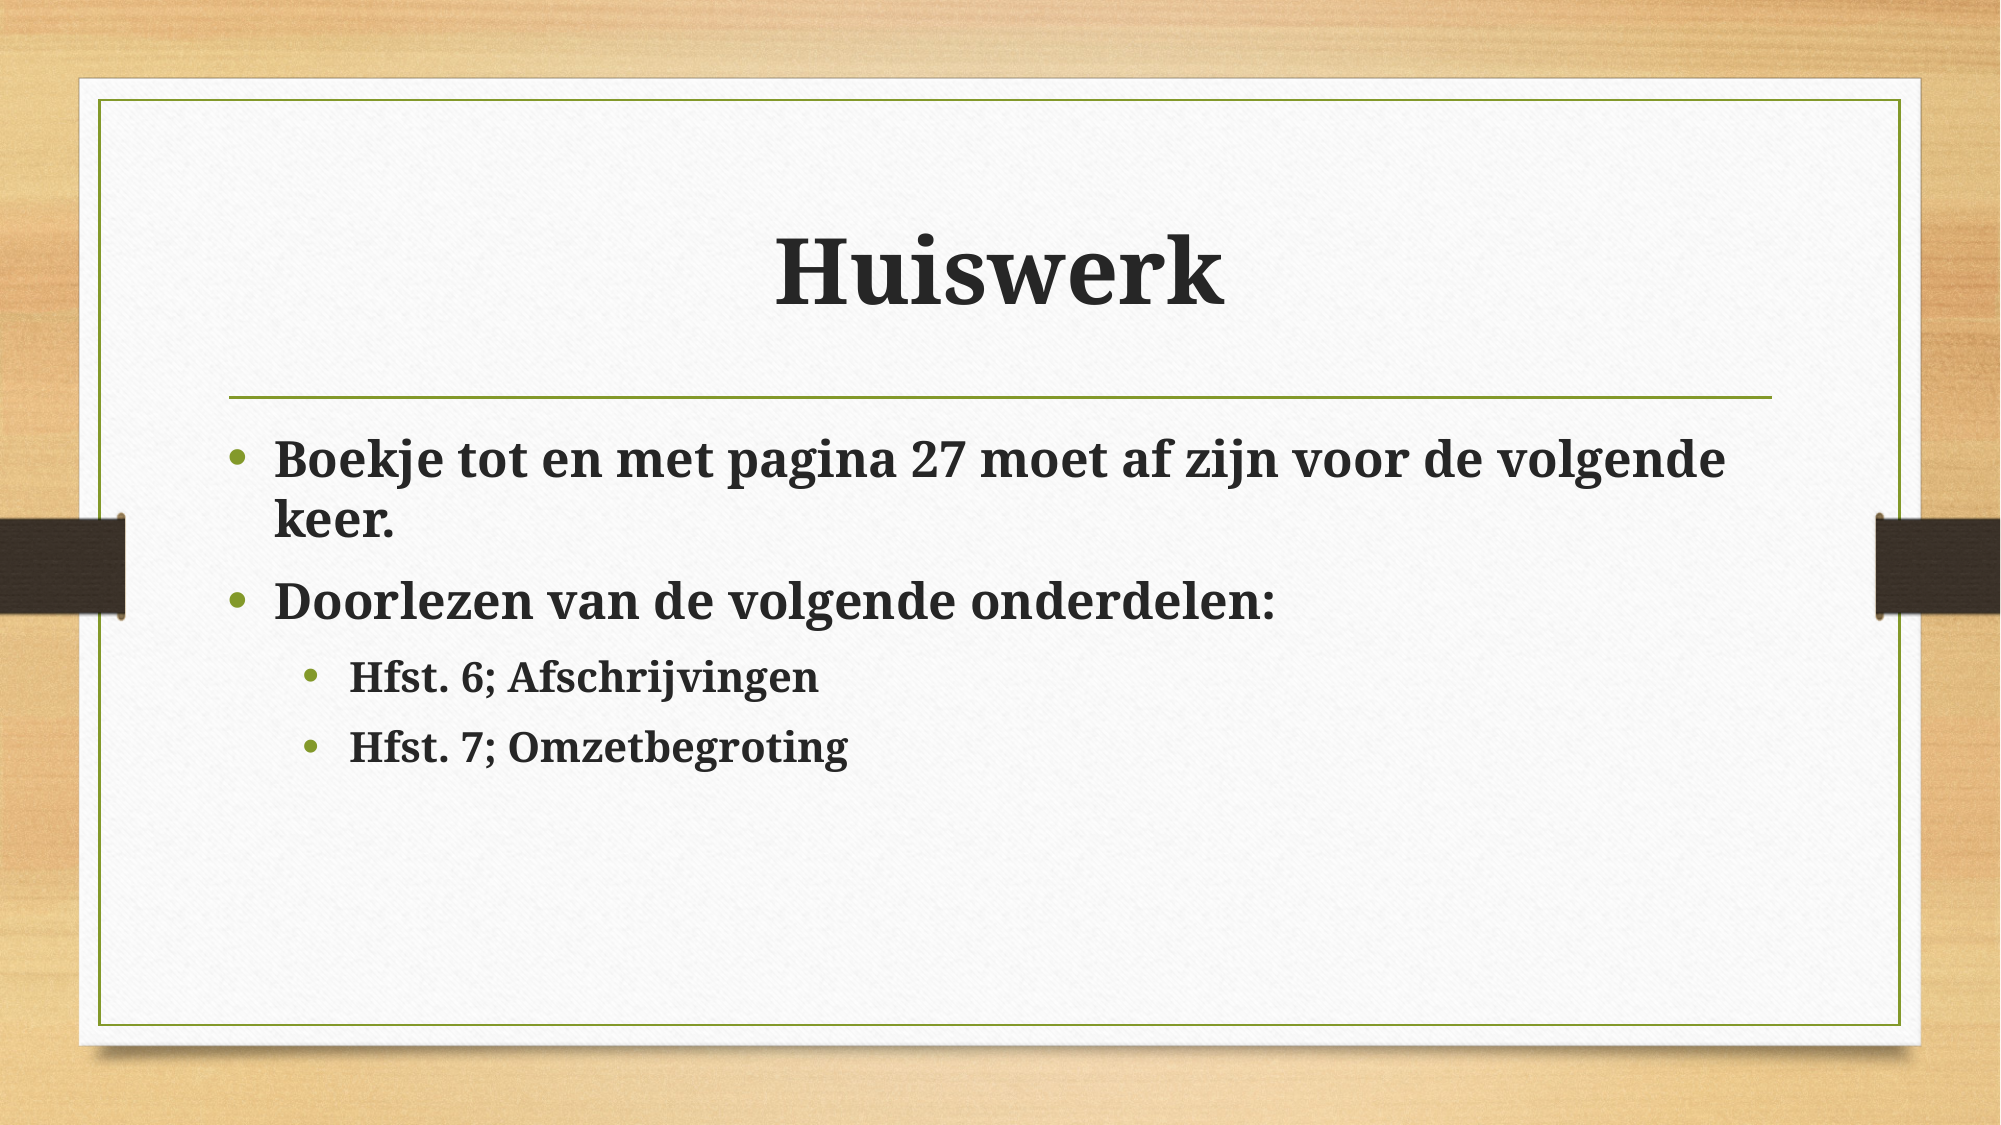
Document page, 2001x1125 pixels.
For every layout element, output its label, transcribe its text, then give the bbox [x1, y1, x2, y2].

picture [0, 0, 2001, 1125]
title Huiswerk [212, 161, 1788, 375]
list Boekje tot en met pagina 27 moet af zijn voor de volgende keer. Doorlezen van de volgende onderdelen: Hfst. 6; Afschrijvingen Hfst. 7; Omzetbegroting [212, 419, 1788, 964]
